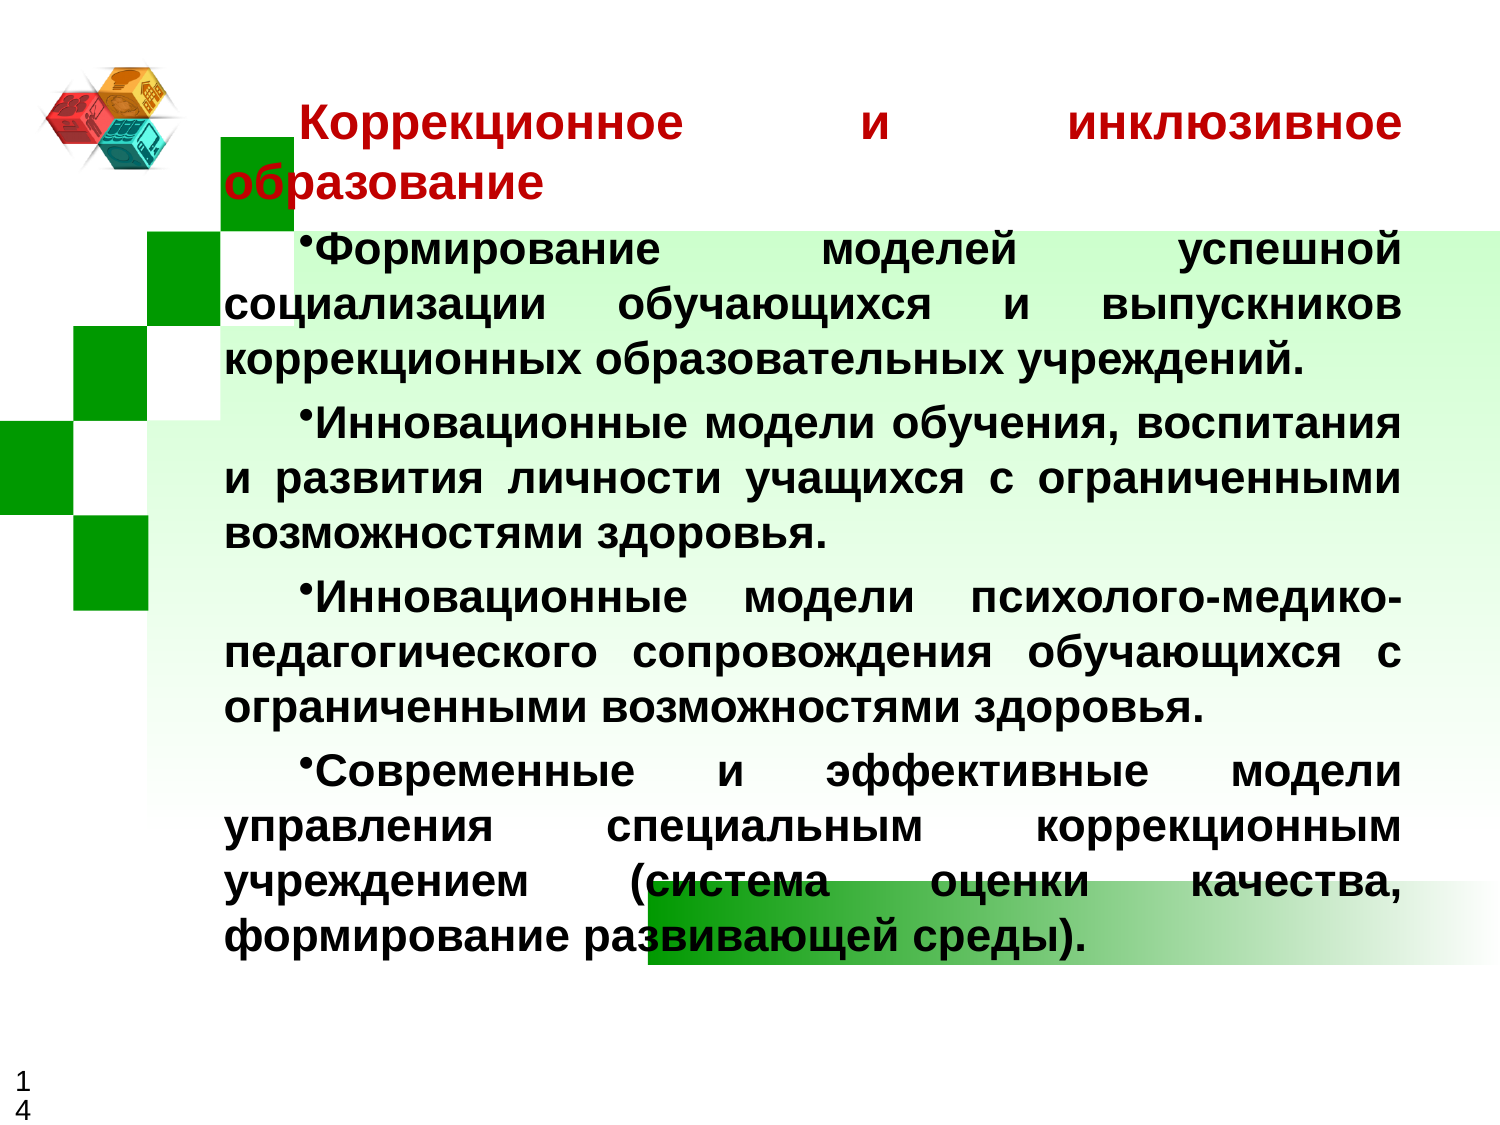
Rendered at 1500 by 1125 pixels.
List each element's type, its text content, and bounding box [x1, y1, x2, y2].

picture [34, 58, 188, 176]
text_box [0, 136, 1500, 965]
slide_number 14 [0, 1054, 59, 1125]
list Коррекционное и инклюзивное образование Формирование моделей успешной социализации обучающихся и выпускников коррекционных образовательных учреждений. Инновационные модели обучения, воспитания и развития личности учащихся с ограниченными возможностями здоровья. Инновационные модели психолого-медико-педагогического сопровождения обучающихся с ограниченными возможностями здоровья. Современные и эффективные модели управления специальным коррекционным учреждением (система оценки качества, формирование развивающей среды). [192, 82, 1418, 135]
